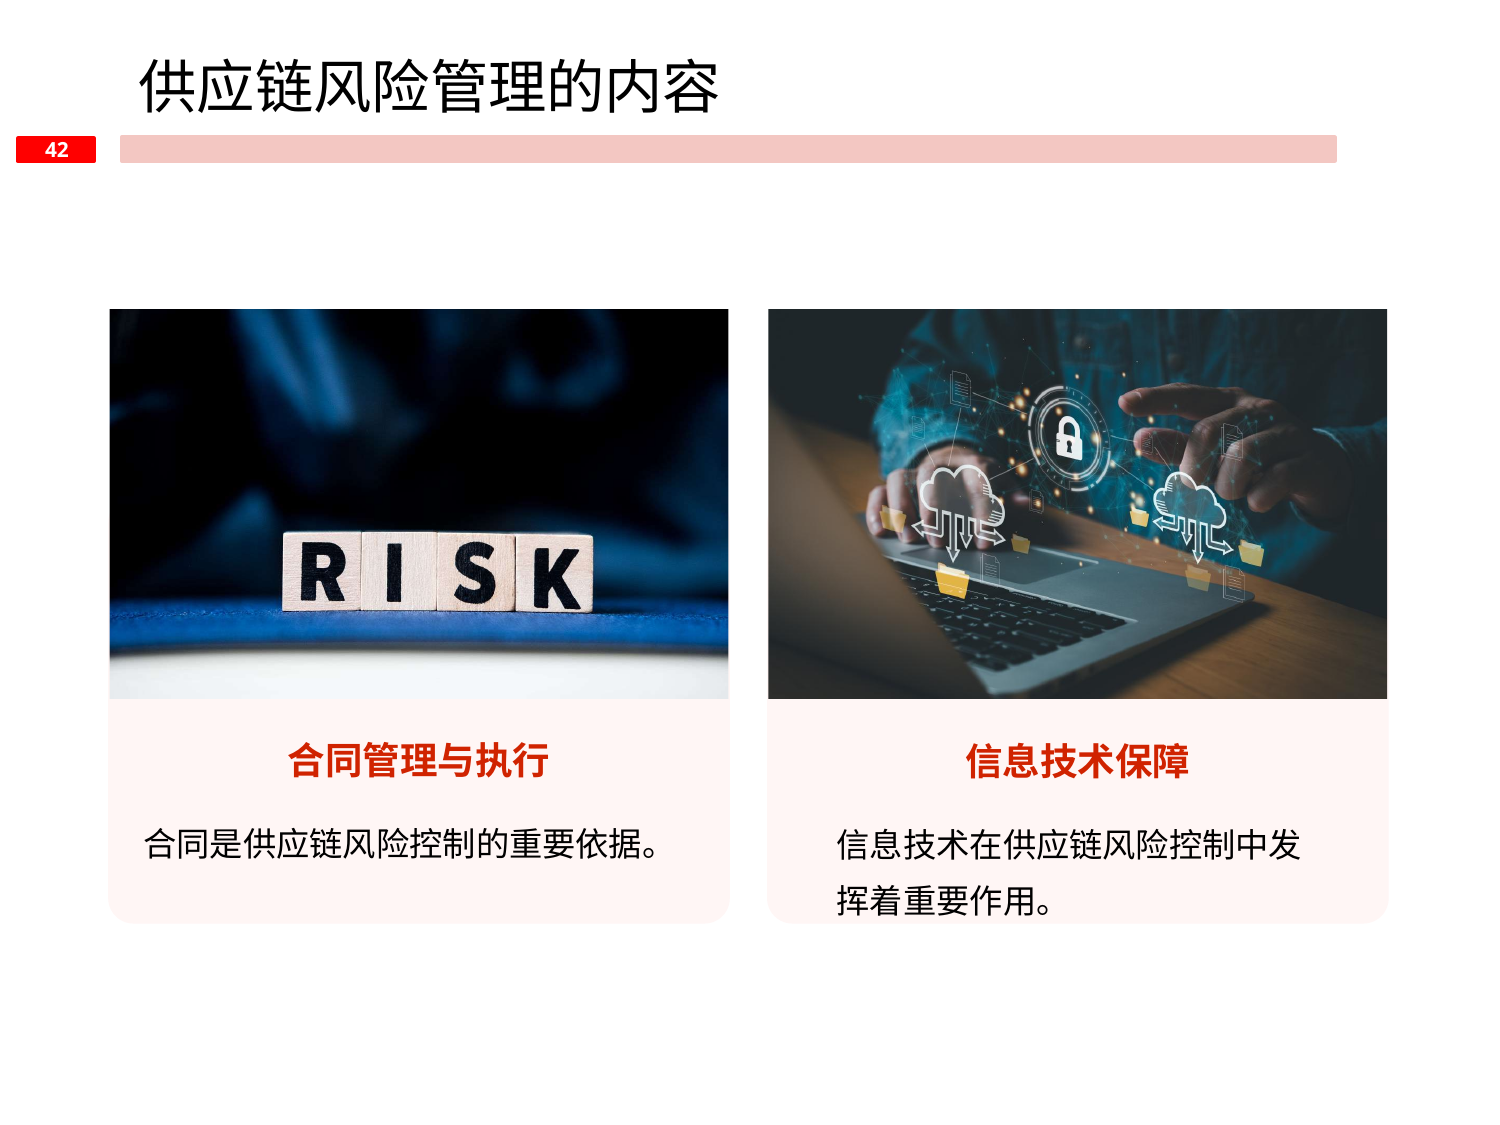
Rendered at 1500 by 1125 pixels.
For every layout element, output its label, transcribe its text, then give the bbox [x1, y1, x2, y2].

text_box 合同管理与执行 [169, 725, 669, 786]
picture [109, 309, 729, 699]
picture [768, 309, 1388, 699]
text_box 合同是供应链风险控制的重要依据。 [135, 803, 752, 905]
text_box 信息技术在供应链风险控制中发挥着重要作用。 [828, 803, 1328, 906]
text_box [767, 706, 1389, 924]
text_box [17, 129, 97, 189]
text_box 供应链风险管理的内容 [123, 42, 958, 128]
text_box 信息技术保障 [828, 726, 1328, 787]
text_box [108, 705, 730, 924]
